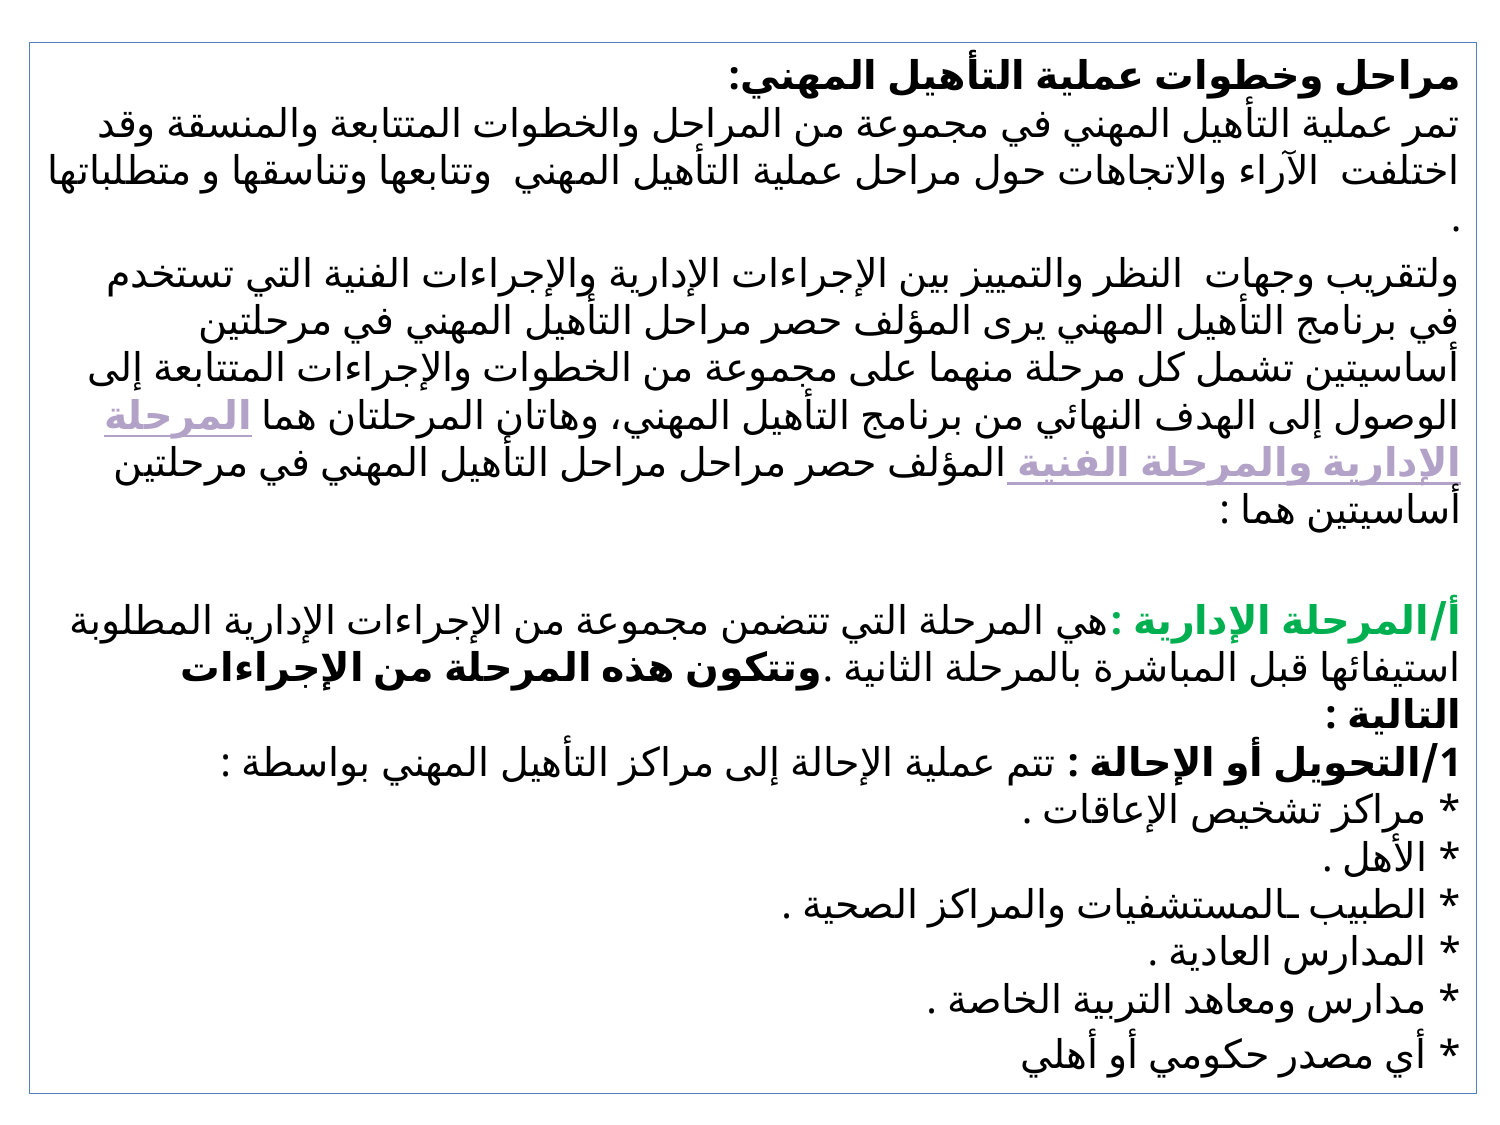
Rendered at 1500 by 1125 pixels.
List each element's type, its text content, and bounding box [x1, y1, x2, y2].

list مراحل وخطوات عملية التأهيل المهني: تمر عملية التأهيل المهني في مجموعة من المراحل والخطوات المتتابعة والمنسقة وقد اختلفت الآراء والاتجاهات حول مراحل عملية التأهيل المهني وتتابعها وتناسقها و متطلباتها . ولتقريب وجهات النظر والتمييز بين الإجراءات الإدارية والإجراءات الفنية التي تستخدم في برنامج التأهيل المهني يرى المؤلف حصر مراحل التأهيل المهني في مرحلتين أساسيتين تشمل كل مرحلة منهما على مجموعة من الخطوات والإجراءات المتتابعة إلى الوصول إلى الهدف النهائي من برنامج التأهيل المهني، وهاتان المرحلتان هما المرحلة الإدارية والمرحلة الفنية المؤلف حصر مراحل مراحل التأهيل المهني في مرحلتين أساسيتين هما : أ/المرحلة الإدارية :هي المرحلة التي تتضمن مجموعة من الإجراءات الإدارية المطلوبة استيفائها قبل المباشرة بالمرحلة الثانية .وتتكون هذه المرحلة من الإجراءات التالية : 1/التحويل أو الإحالة : تتم عملية الإحالة إلى مراكز التأهيل المهني بواسطة : * مراكز تشخيص الإعاقات . * الأهل . * الطبيب ـالمستشفيات والمراكز الصحية . * المدارس العادية . * مدارس ومعاهد التربية الخاصة . * أي مصدر حكومي أو أهلي [29, 42, 1477, 1094]
